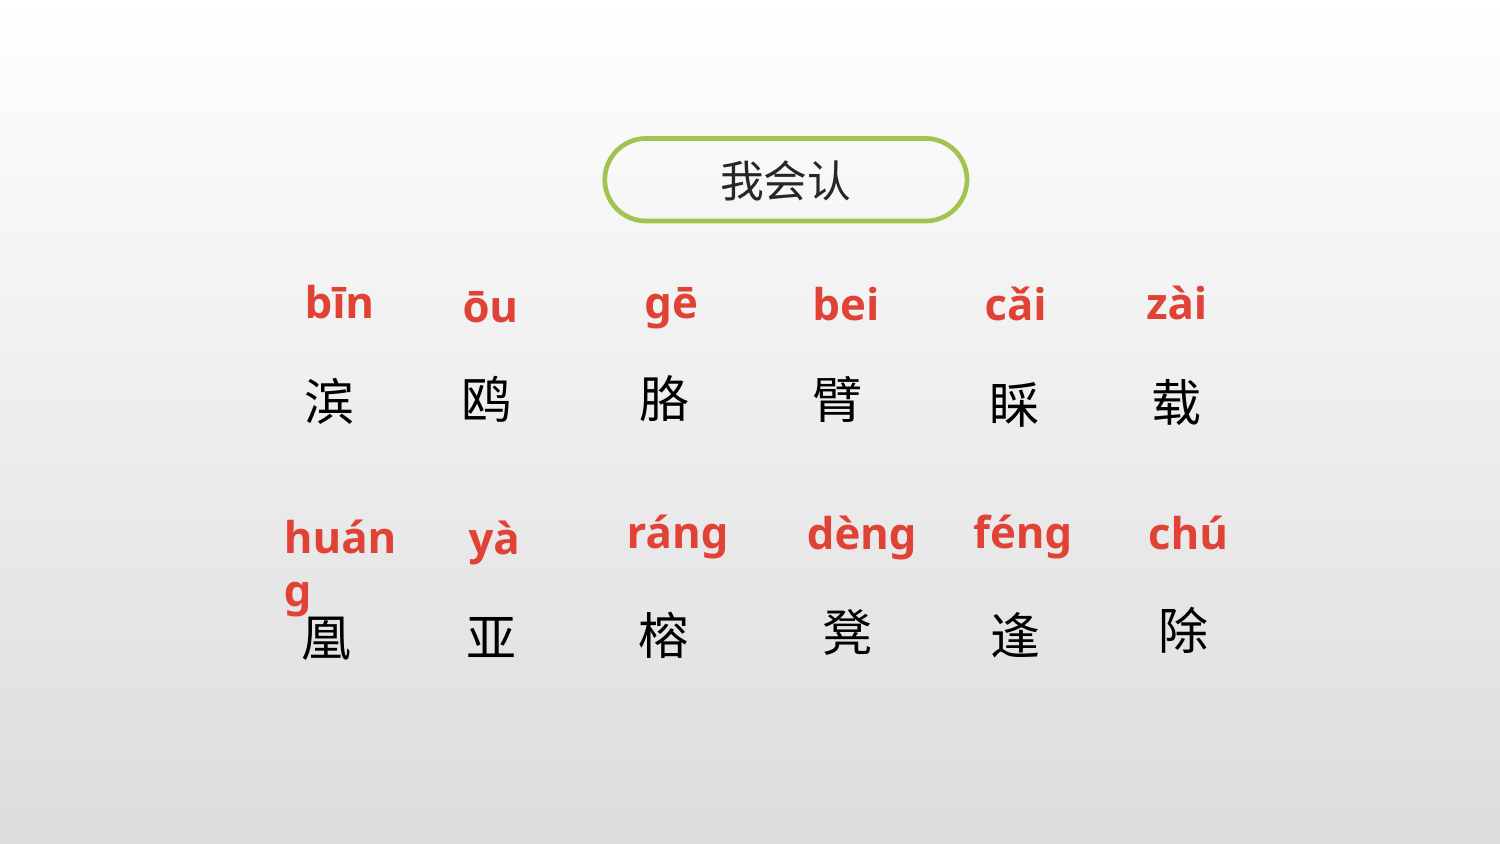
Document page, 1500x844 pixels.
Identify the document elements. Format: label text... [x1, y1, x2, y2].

text_box gē [633, 269, 749, 333]
text_box chú [1136, 500, 1289, 565]
text_box féng [961, 498, 1114, 563]
text_box 睬 [978, 368, 1051, 440]
text_box huáng [272, 504, 425, 621]
text_box ōu [451, 273, 567, 337]
text_box yà [457, 505, 609, 569]
text_box bei [801, 271, 917, 335]
text_box 我会认 [603, 137, 969, 223]
text_box 凰 [289, 601, 363, 673]
text_box 载 [1139, 365, 1213, 437]
text_box cǎi [973, 271, 1126, 335]
text_box 榕 [627, 599, 700, 671]
text_box 滨 [292, 364, 366, 437]
text_box zài [1134, 270, 1287, 334]
text_box 胳 [628, 361, 702, 433]
text_box bīn [293, 269, 435, 333]
text_box 逢 [979, 599, 1052, 671]
text_box 臂 [800, 363, 874, 435]
text_box 凳 [811, 595, 884, 668]
text_box 亚 [454, 600, 528, 672]
text_box dèng [795, 500, 948, 565]
text_box 鸥 [450, 363, 523, 435]
text_box ráng [615, 498, 768, 563]
text_box 除 [1146, 594, 1220, 666]
